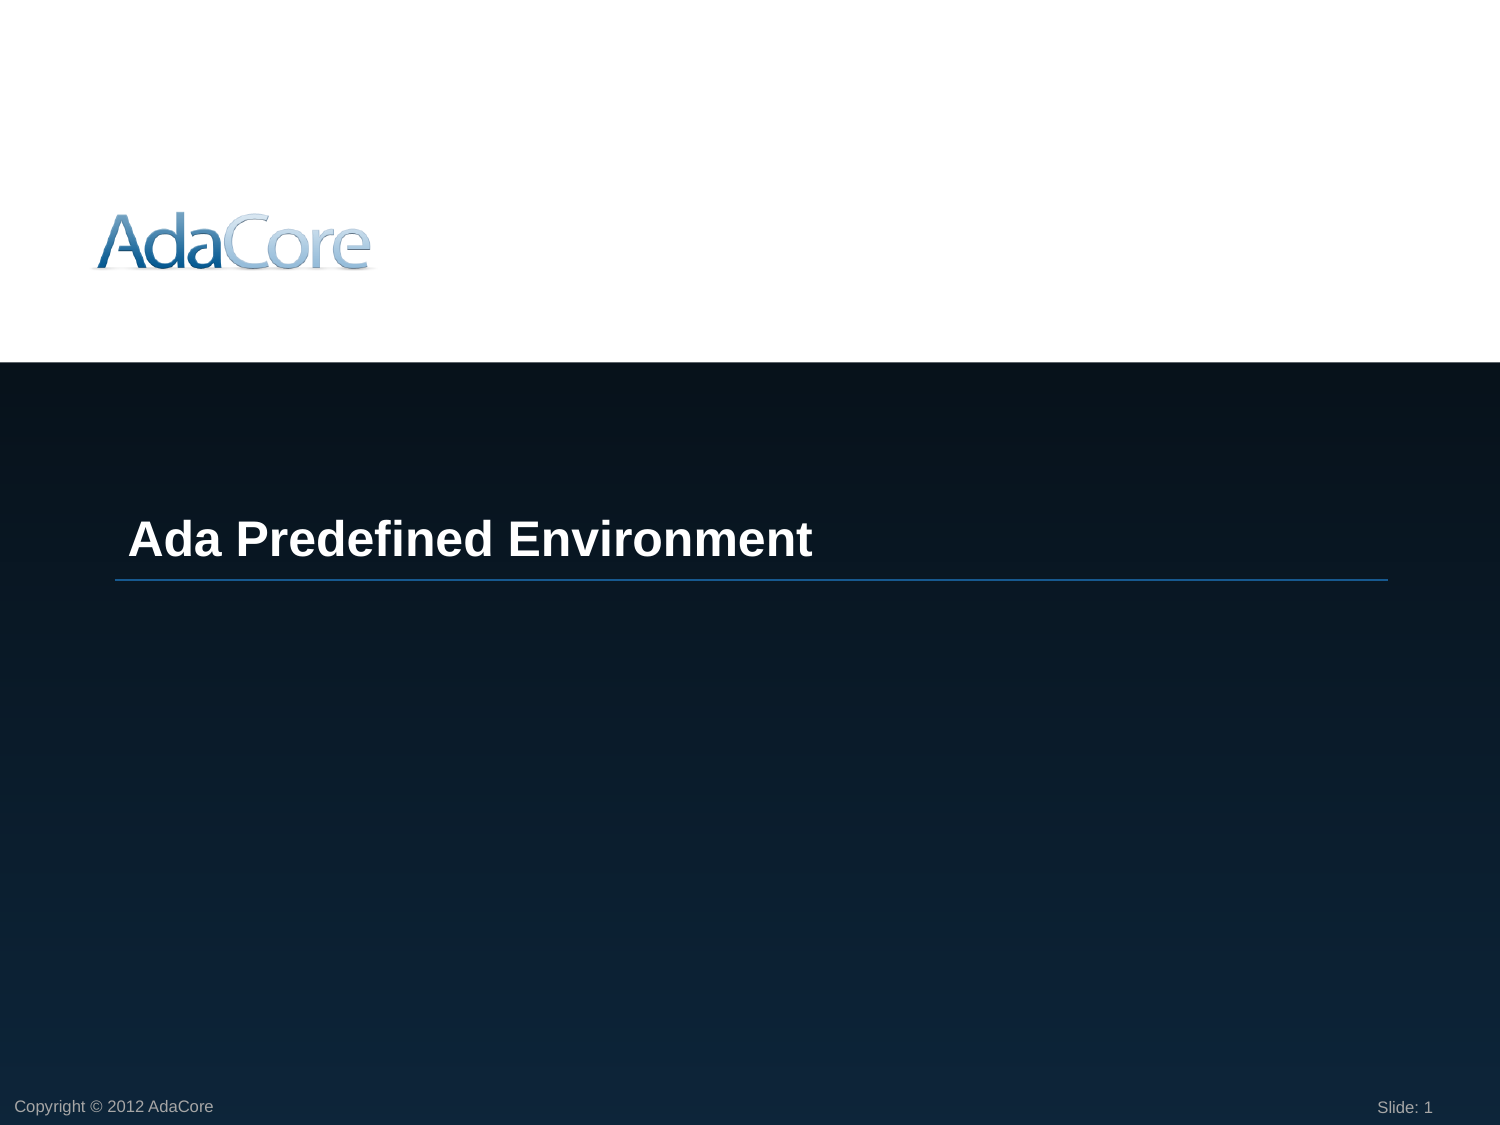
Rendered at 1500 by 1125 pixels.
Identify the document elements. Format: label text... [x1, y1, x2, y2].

picture [75, 194, 388, 282]
list Ada Predefined Environment [112, 412, 1375, 574]
